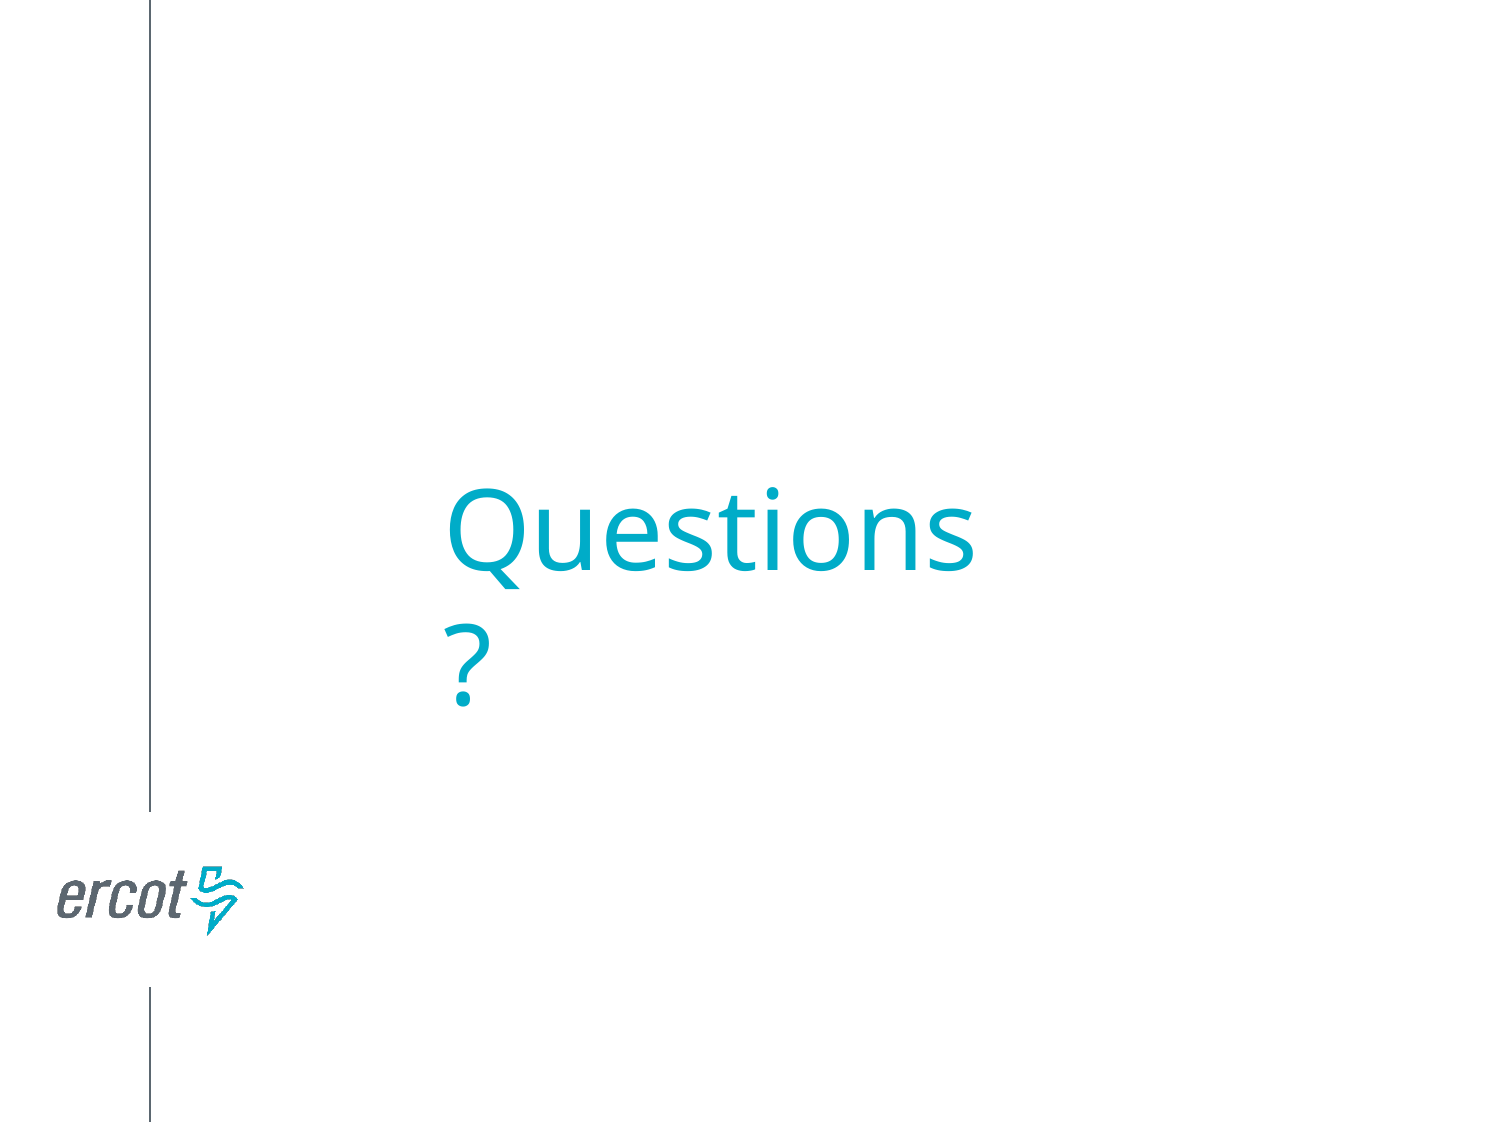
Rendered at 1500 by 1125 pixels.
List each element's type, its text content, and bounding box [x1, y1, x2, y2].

picture [53, 862, 247, 938]
text_box Questions? [428, 449, 1025, 735]
